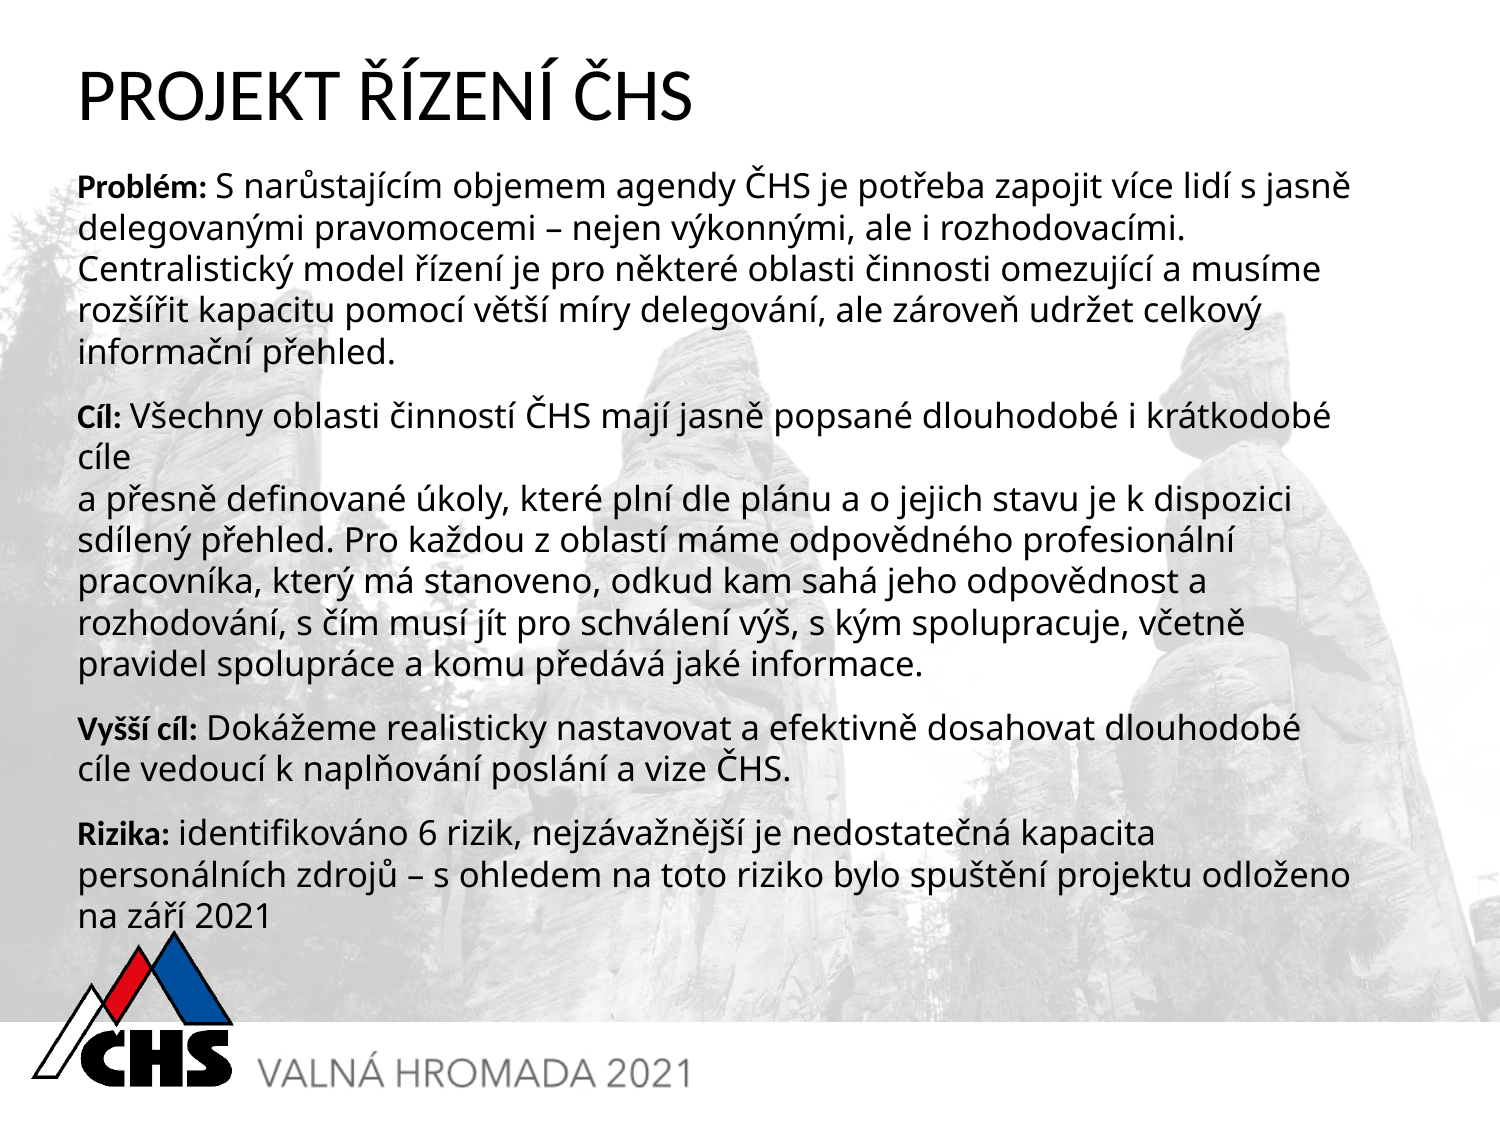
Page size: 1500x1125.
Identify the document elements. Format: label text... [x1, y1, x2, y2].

picture [0, 899, 1500, 1123]
title PROJEKT ŘÍZENÍ ČHS [62, 57, 1357, 135]
list Problém: S narůstajícím objemem agendy ČHS je potřeba zapojit více lidí s jasně delegovanými pravomocemi – nejen výkonnými, ale i rozhodovacími. Centralistický model řízení je pro některé oblasti činnosti omezující a musíme rozšířit kapacitu pomocí větší míry delegování, ale zároveň udržet celkový informační přehled. Cíl: Všechny oblasti činností ČHS mají jasně popsané dlouhodobé i krátkodobé cíle a přesně definované úkoly, které plní dle plánu a o jejich stavu je k dispozici sdílený přehled. Pro každou z oblastí máme odpovědného profesionální pracovníka, který má stanoveno, odkud kam sahá jeho odpovědnost a rozhodování, s čím musí jít pro schválení výš, s kým spolupracuje, včetně pravidel spolupráce a komu předává jaké informace. Vyšší cíl: Dokážeme realisticky nastavovat a efektivně dosahovat dlouhodobé cíle vedoucí k naplňování poslání a vize ČHS. Rizika: identifikováno 6 rizik, nejzávažnější je nedostatečná kapacita personálních zdrojů – s ohledem na toto riziko bylo spuštění projektu odloženo na září 2021 [62, 156, 1369, 945]
